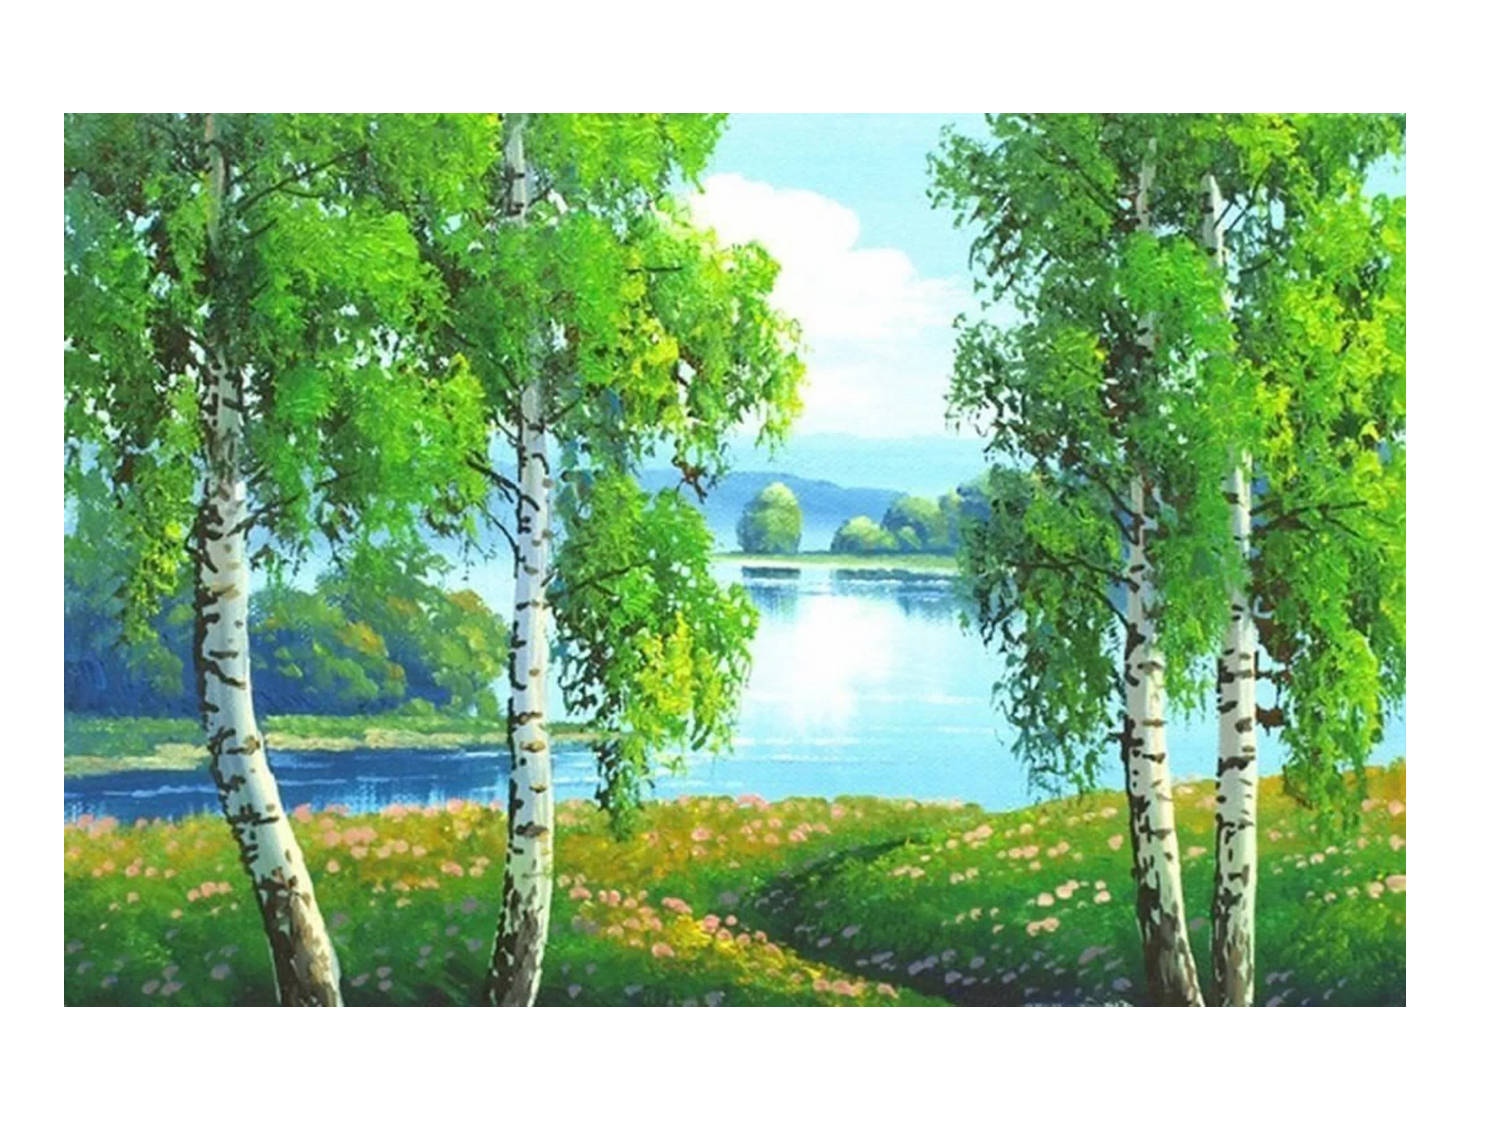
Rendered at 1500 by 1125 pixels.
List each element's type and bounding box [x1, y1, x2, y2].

picture [64, 113, 1406, 1007]
